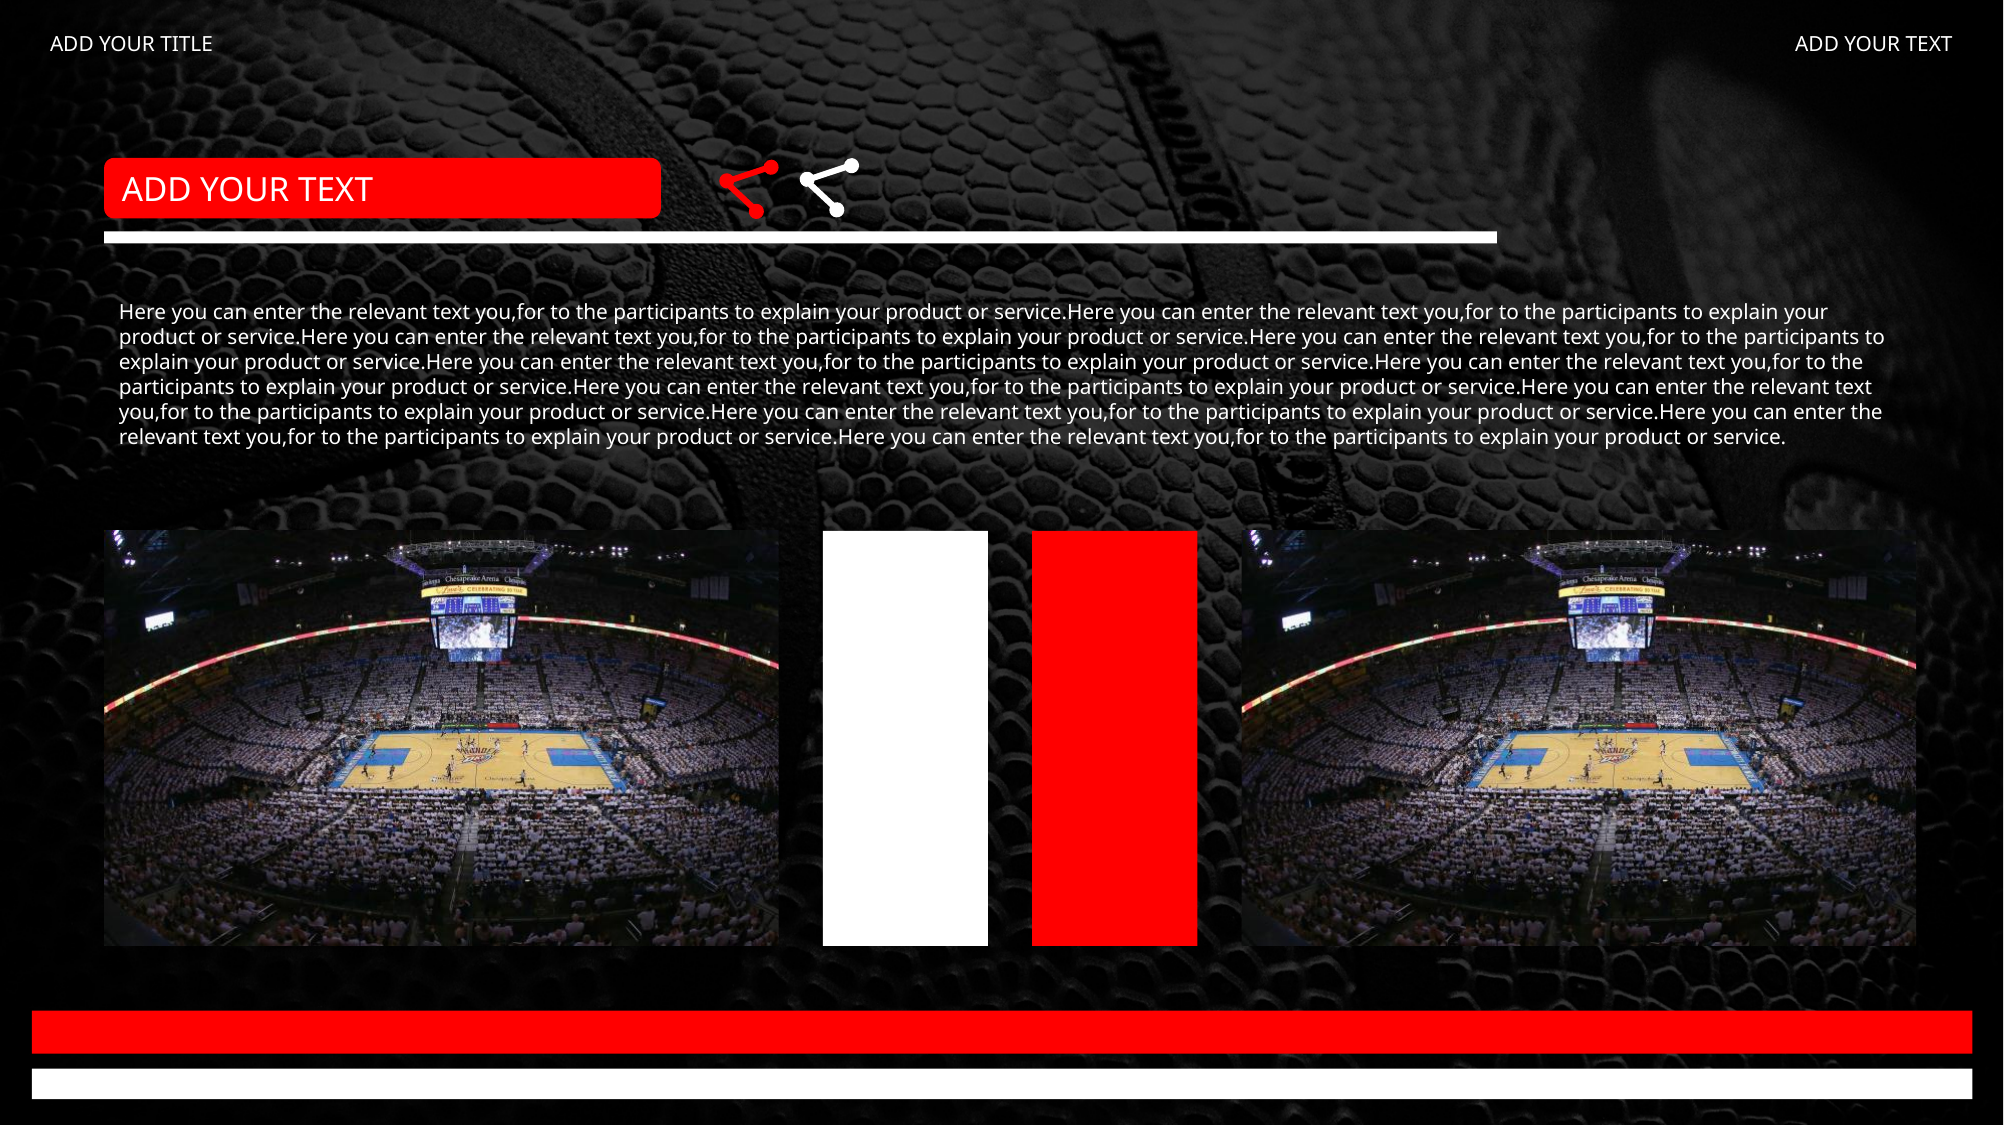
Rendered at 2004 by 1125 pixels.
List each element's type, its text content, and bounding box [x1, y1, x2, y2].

text_box [822, 530, 988, 946]
text_box [104, 231, 1497, 244]
text_box ADD YOUR TEXT [104, 157, 661, 219]
text_box [1032, 530, 1198, 946]
text_box ADD YOUR TEXT [1780, 23, 1968, 64]
picture [0, 0, 2004, 1125]
text_box [31, 1068, 1973, 1100]
text_box ADD YOUR TITLE [35, 23, 228, 64]
text_box [31, 1010, 1973, 1054]
text_box [1241, 530, 1917, 946]
text_box [104, 530, 779, 946]
text_box [719, 159, 779, 219]
text_box [799, 158, 860, 218]
text_box Here you can enter the relevant text you,for to the participants to explain your product or service.Here you can enter the relevant text you,for to the participants to explain your product or service.Here you can enter the relevant text you,for to the participants to explain your product or service.Here you can enter the relevant text you,for to the participants to explain your product or service.Here you can enter the relevant text you,for to the participants to explain your product or service.Here you can enter the relevant text you,for to the participants to explain your product or service.Here you can enter the relevant text you,for to the participants to explain your product or service.Here you can enter the relevant text you,for to the participants to explain your product or service.Here you can enter the relevant text you,for to the participants to explain your product or service.Here you can enter the relevant text you,for to the participants to explain your product or service.Here you can enter the relevant text you,for to the participants to explain your product or service. [104, 291, 1917, 456]
